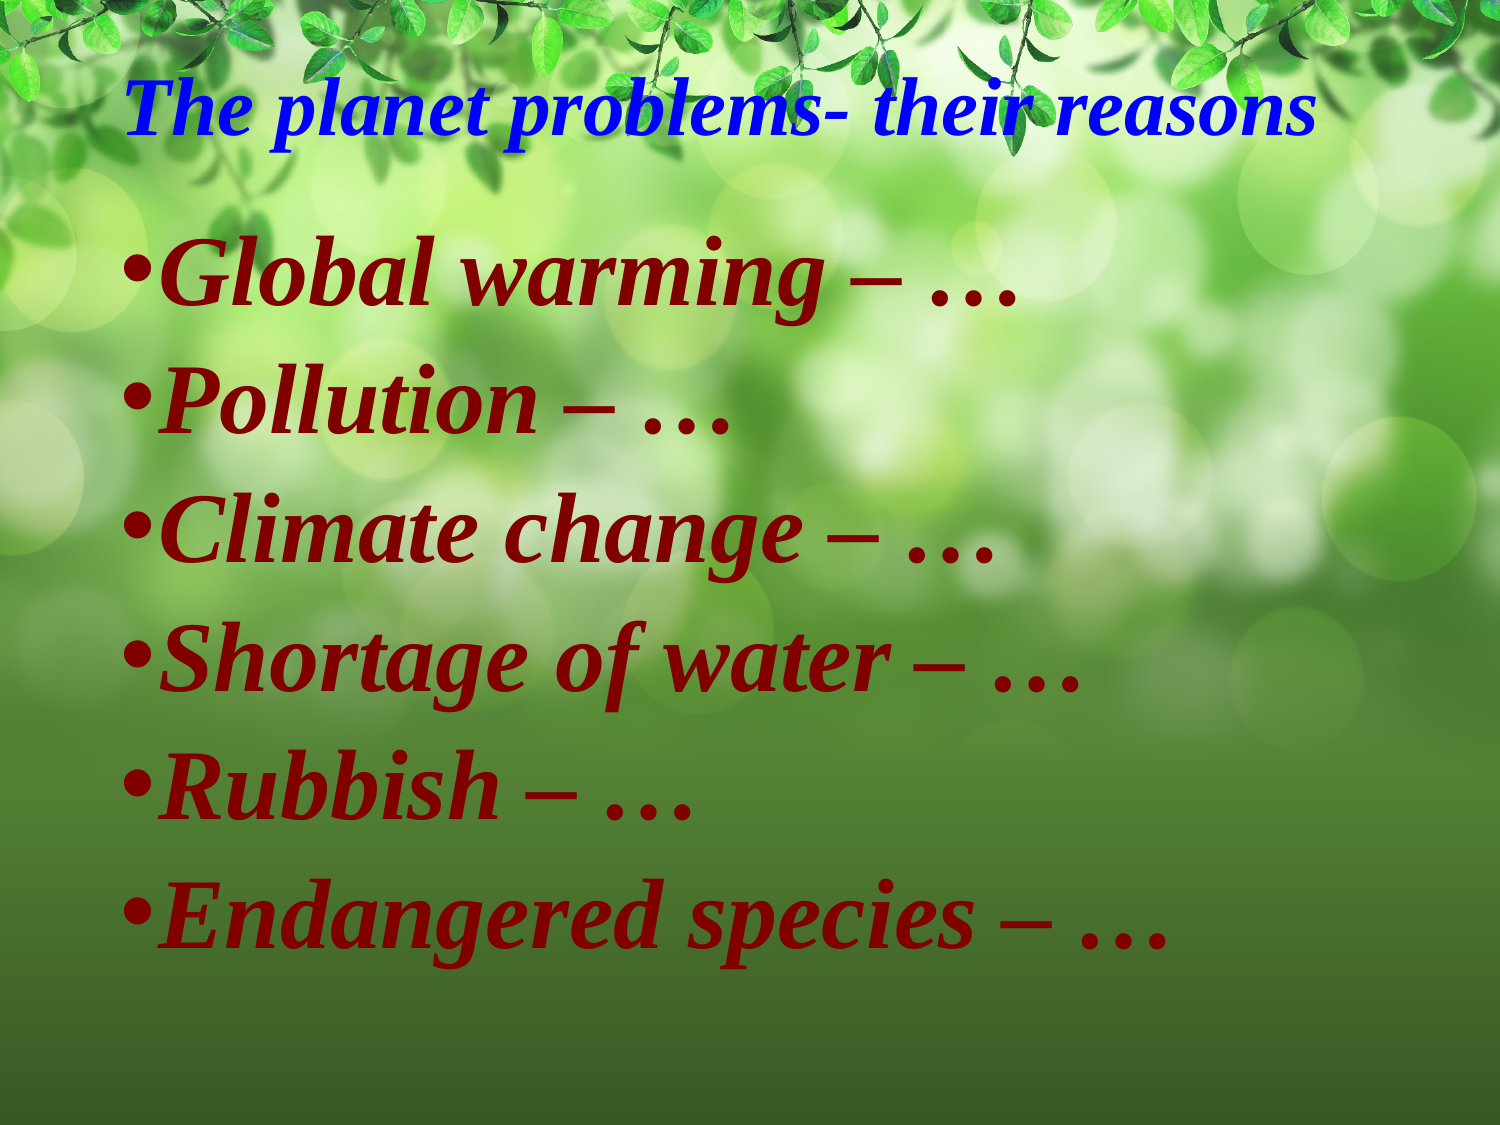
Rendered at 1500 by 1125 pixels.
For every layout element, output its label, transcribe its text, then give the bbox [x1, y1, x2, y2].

title The planet problems- their reasons [105, 26, 1397, 191]
picture [0, 0, 1500, 563]
list Global warming – … Pollution – … Climate change – … Shortage of water – … Rubbish – … Endangered species – … [105, 211, 1397, 1014]
